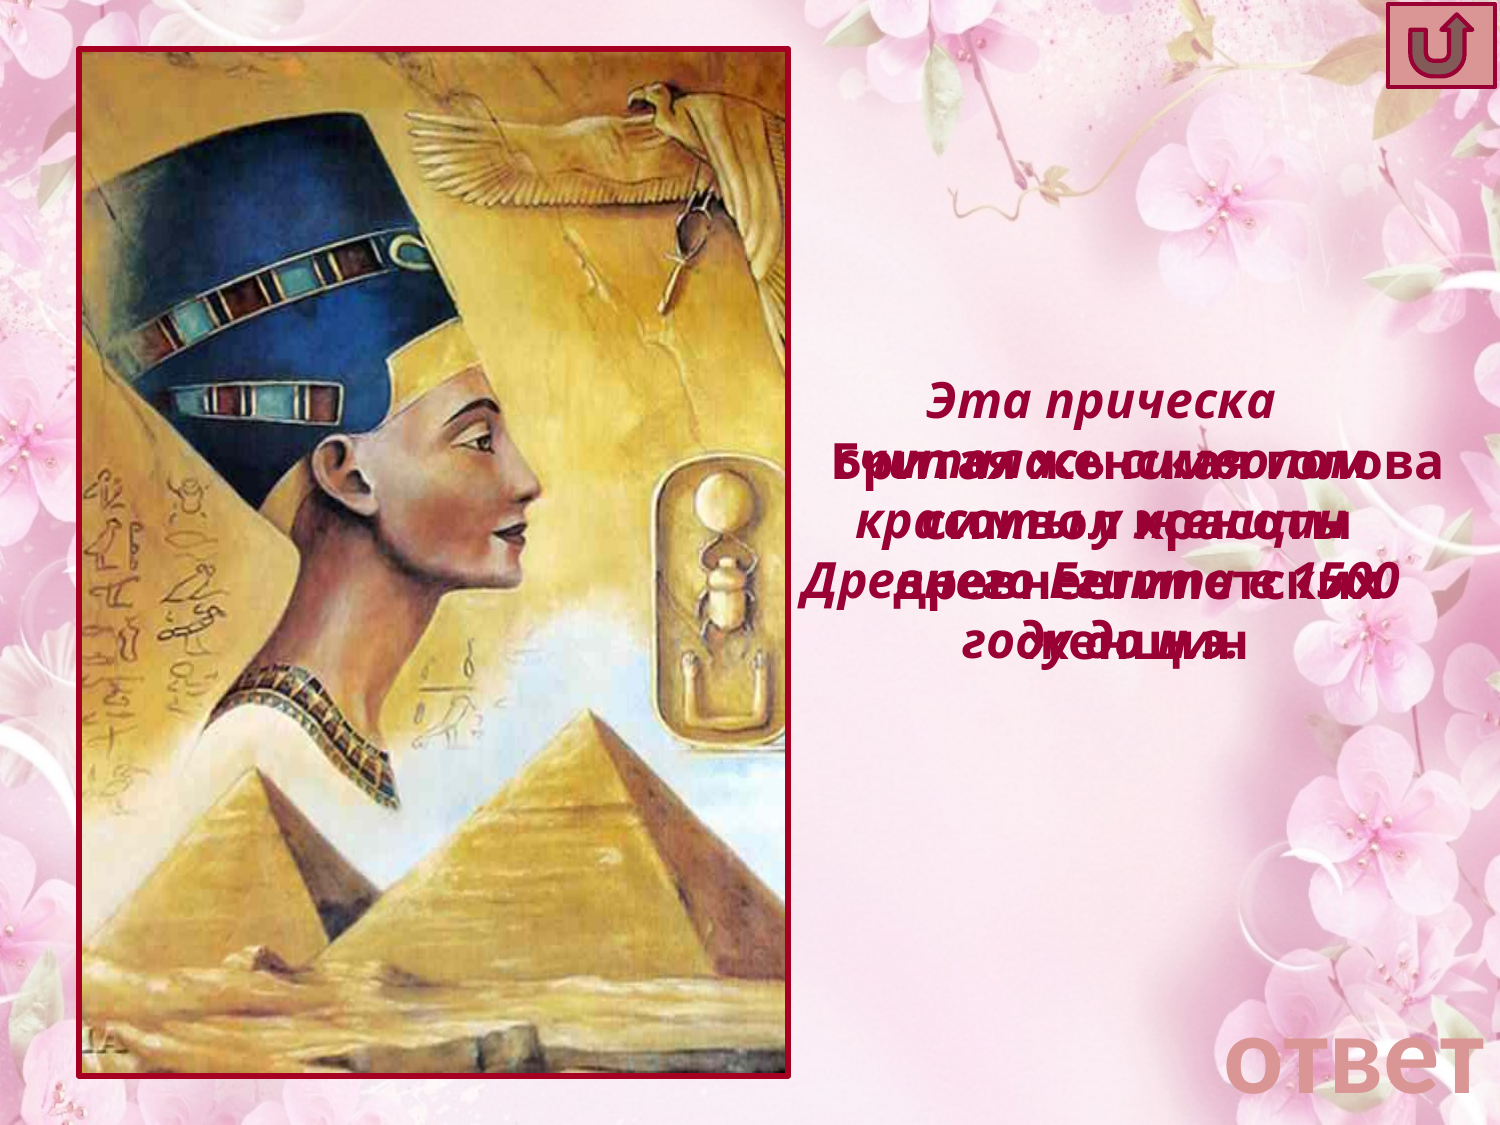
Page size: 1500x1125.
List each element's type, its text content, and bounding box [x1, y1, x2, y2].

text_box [81, 51, 1496, 1073]
picture [0, 0, 1500, 1125]
text_box ответ [1208, 1075, 1499, 1124]
text_box [1386, 2, 1497, 52]
